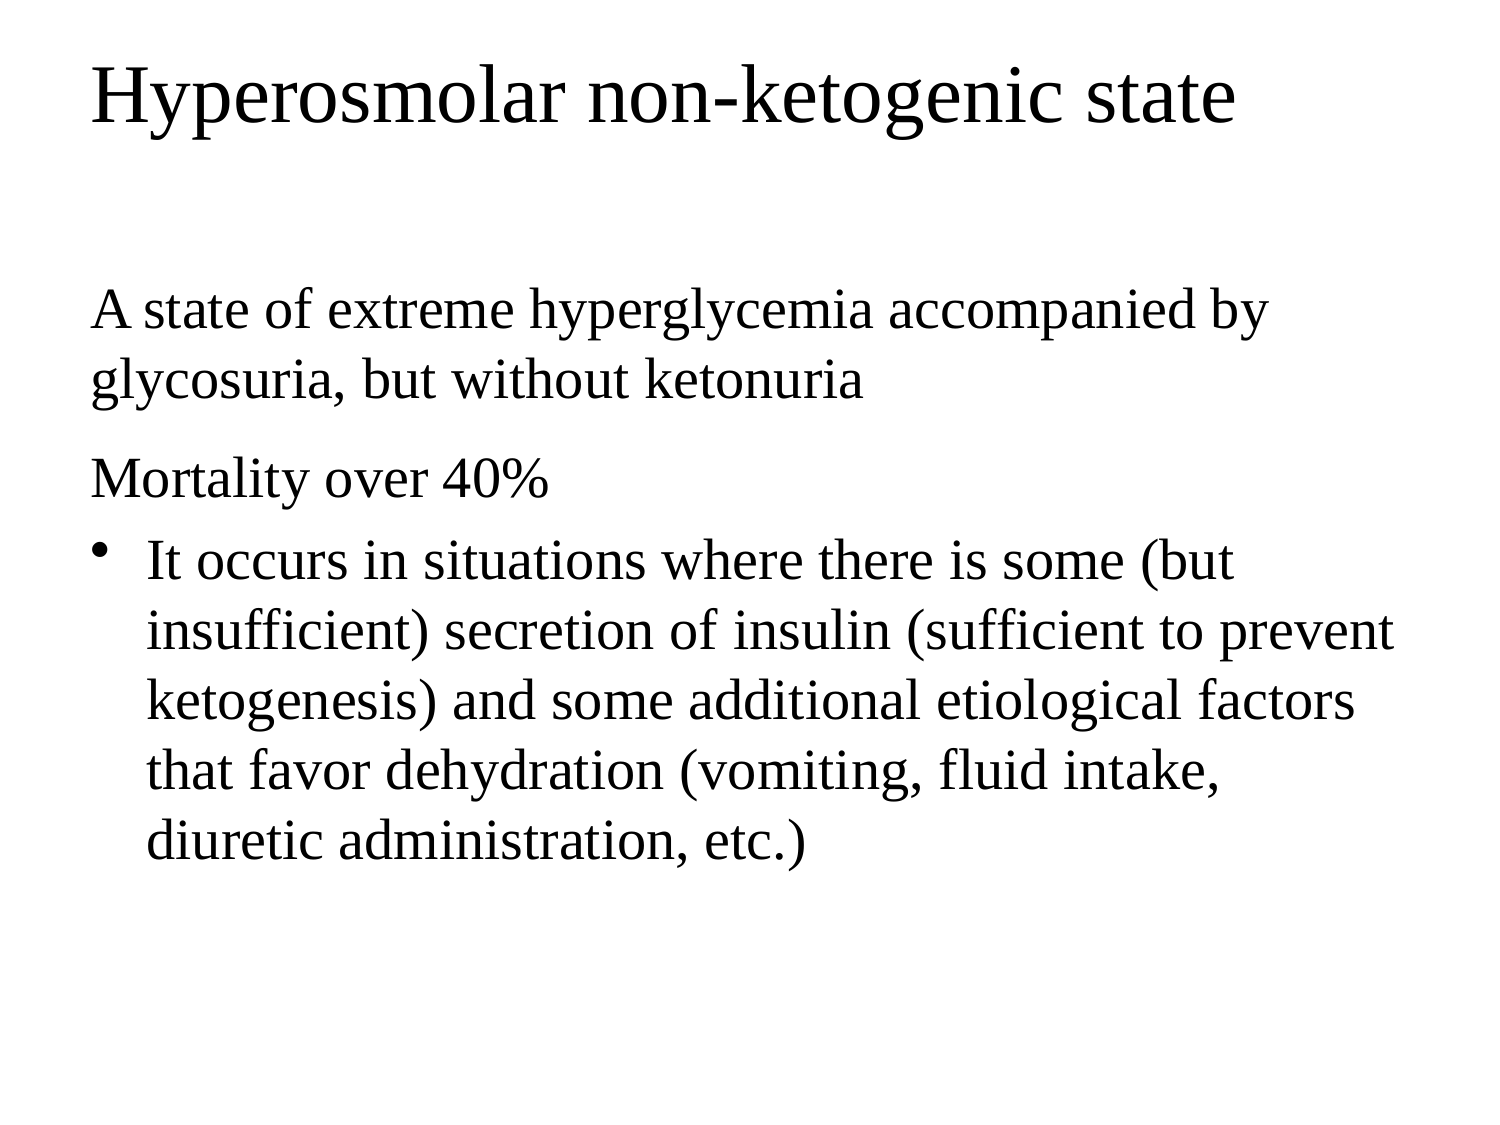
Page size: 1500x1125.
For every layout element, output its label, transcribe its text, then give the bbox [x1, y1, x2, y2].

list A state of extreme hyperglycemia accompanied by glycosuria, but without ketonuria Mortality over 40% It occurs in situations where there is some (but insufficient) secretion of insulin (sufficient to prevent ketogenesis) and some additional etiological factors that favor dehydration (vomiting, fluid intake, diuretic administration, etc.) [74, 262, 1426, 1006]
title Hyperosmolar non-ketogenic state [74, 44, 1426, 233]
